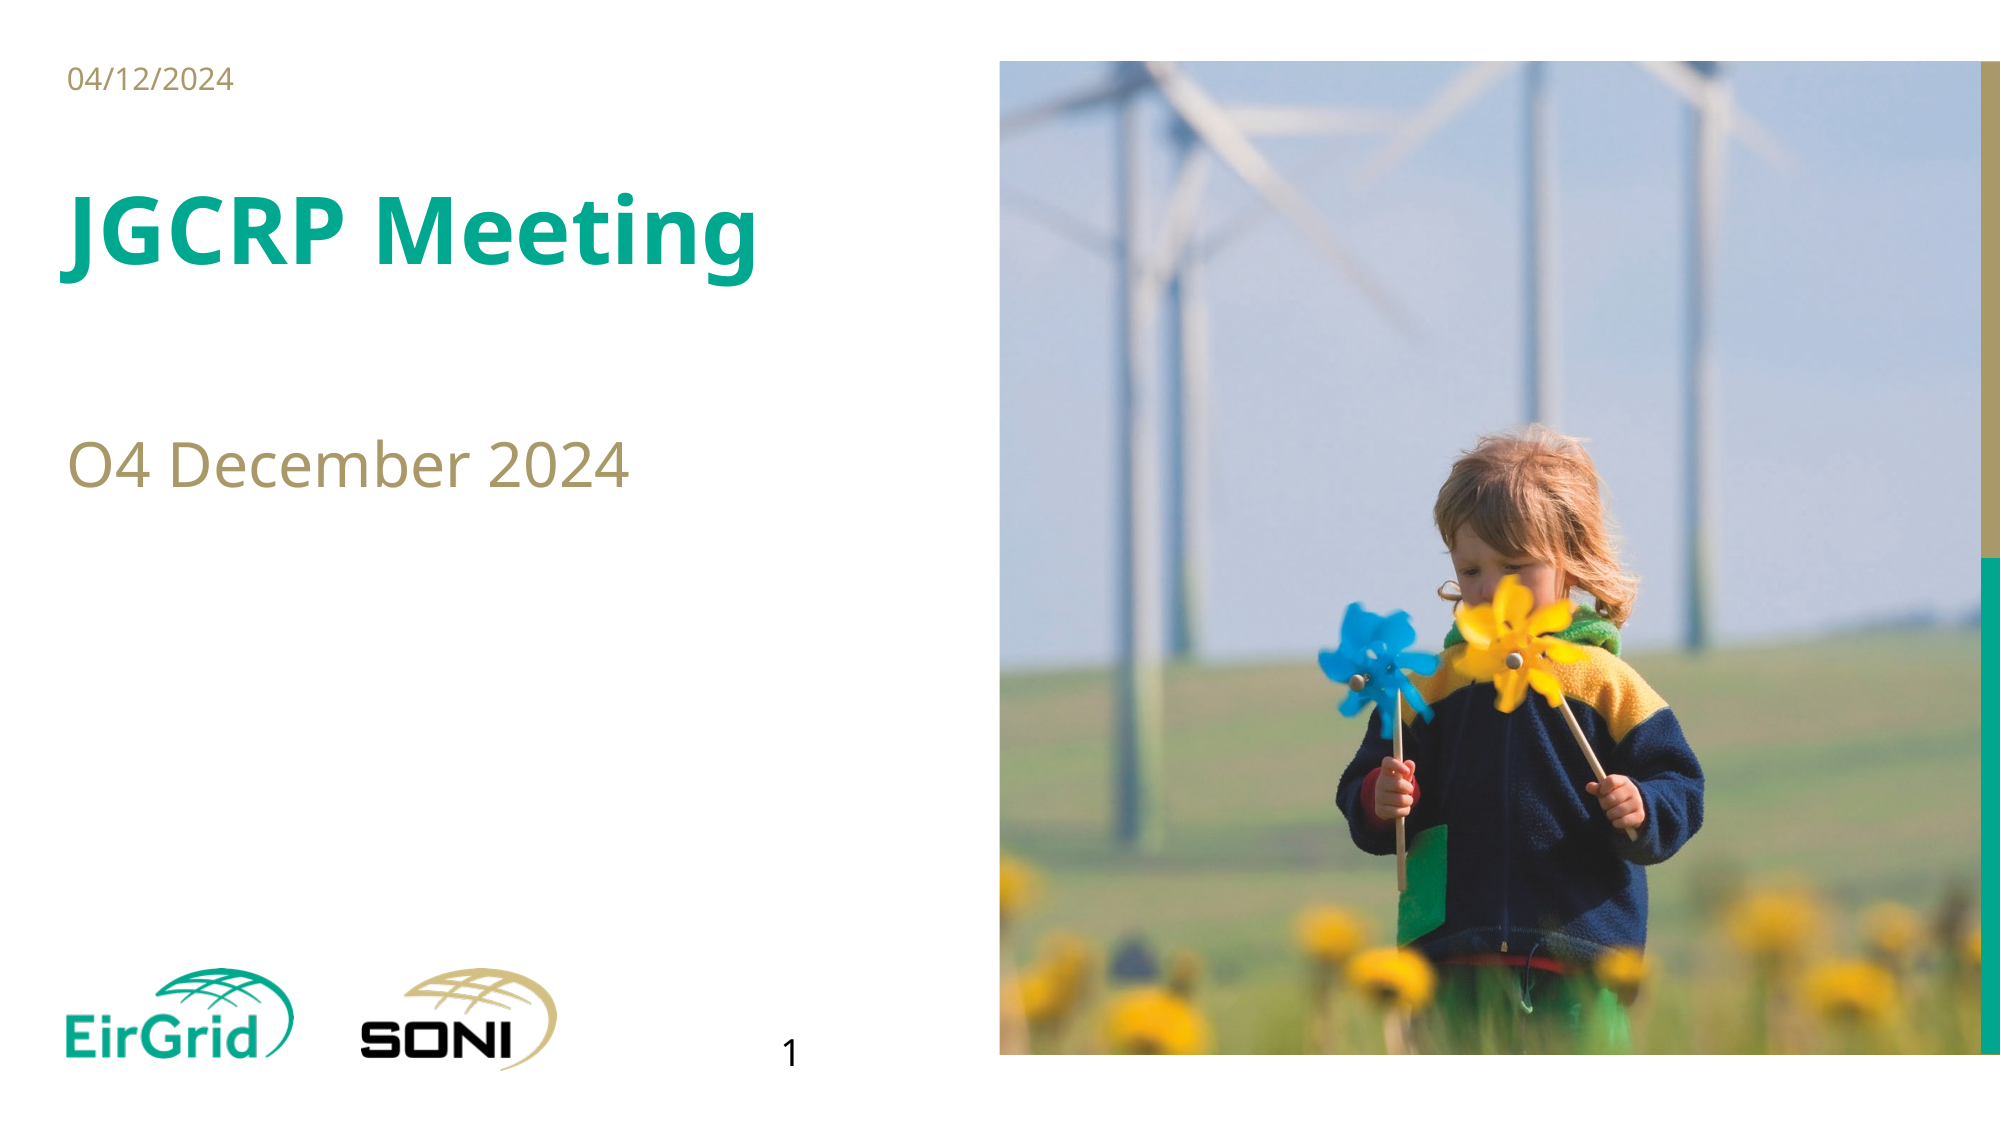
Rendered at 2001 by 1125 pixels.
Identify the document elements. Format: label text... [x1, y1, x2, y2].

subtitle O4 December 2024 [66, 433, 928, 683]
title JGCRP Meeting [67, 184, 929, 433]
text_box 1 [765, 1021, 821, 1082]
picture [361, 968, 557, 1071]
list 04/12/2024 [66, 63, 429, 121]
picture [999, 61, 1981, 1055]
picture [66, 968, 294, 1059]
